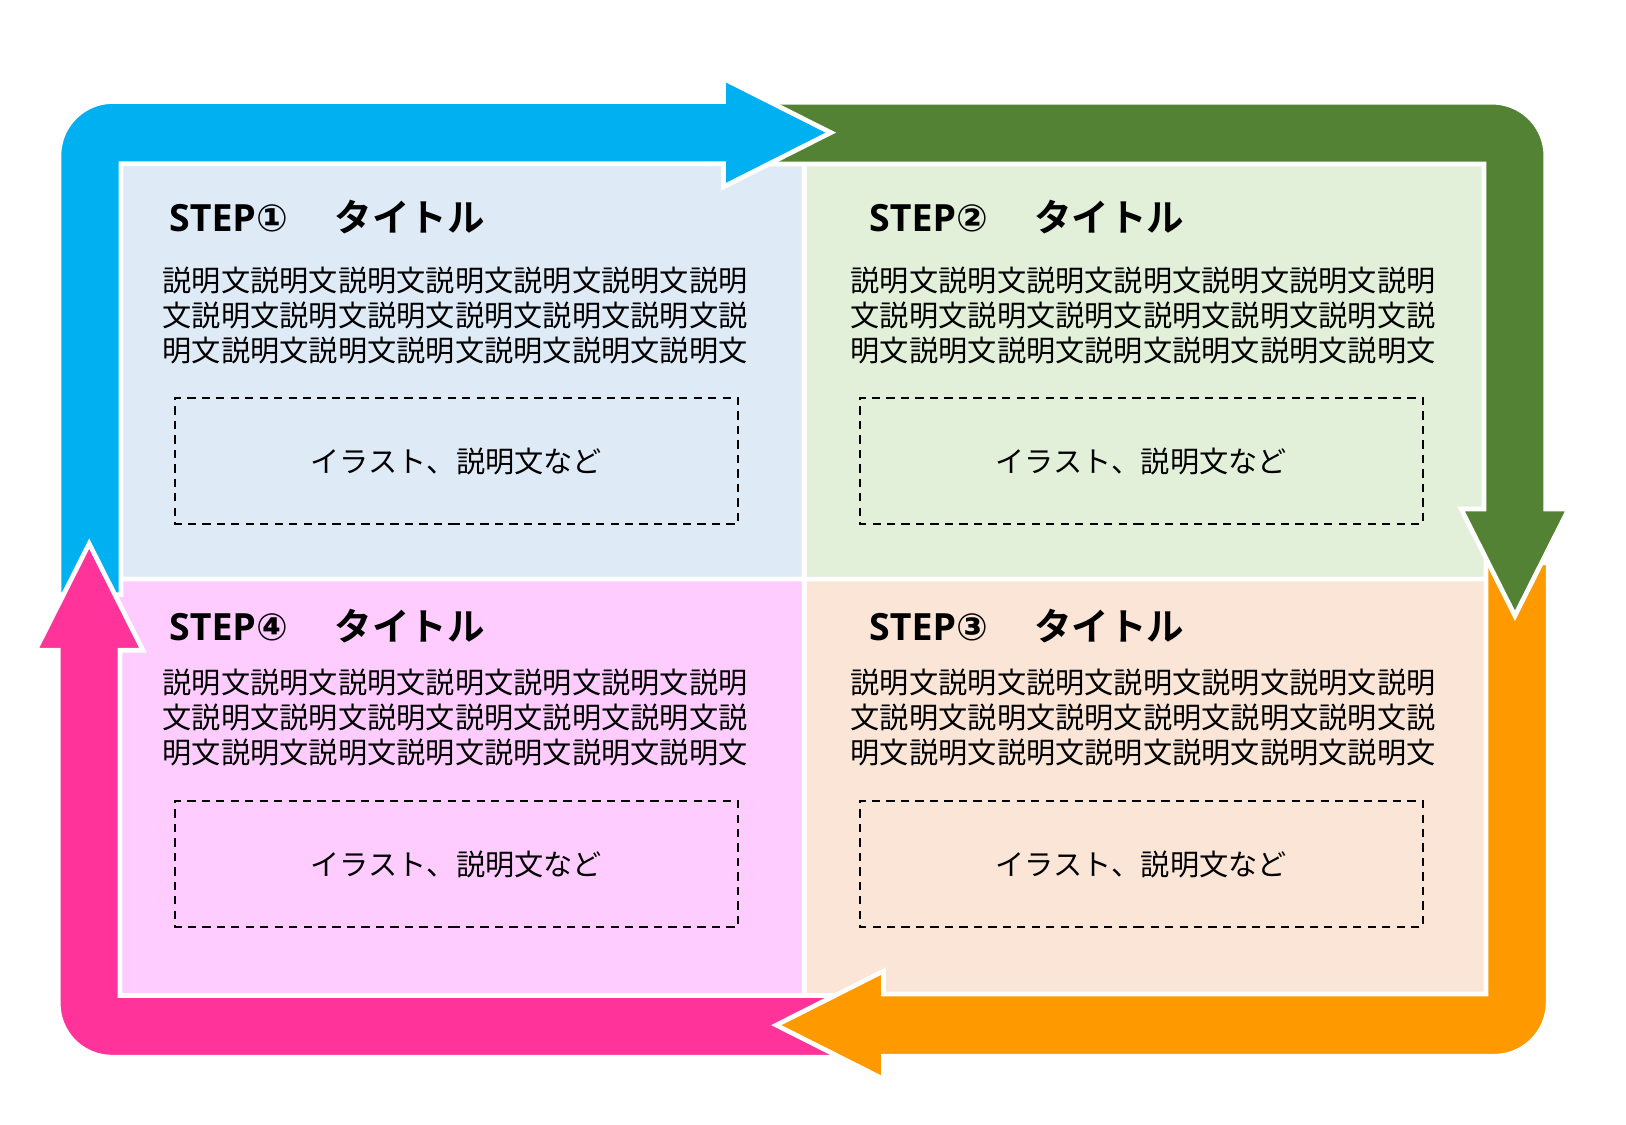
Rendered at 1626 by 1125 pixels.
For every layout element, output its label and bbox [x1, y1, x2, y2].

text_box [35, 78, 1569, 1080]
